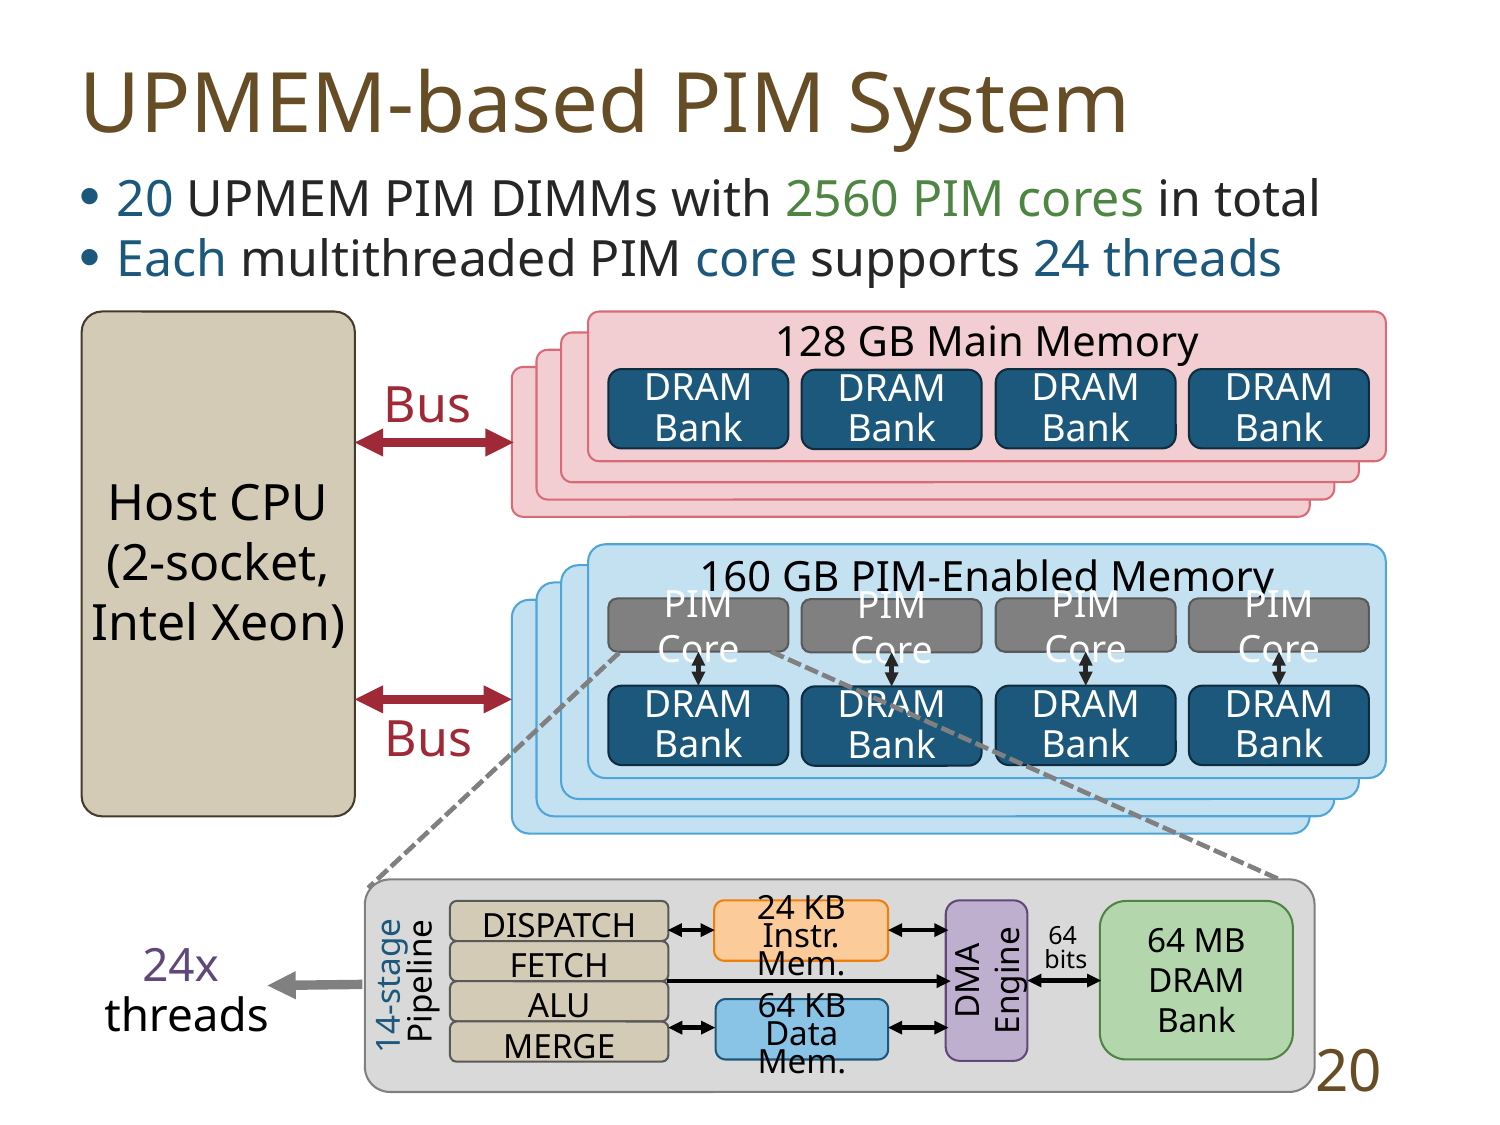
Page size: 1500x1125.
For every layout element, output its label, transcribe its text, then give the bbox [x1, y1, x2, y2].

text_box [80, 934, 363, 1045]
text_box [771, 651, 1293, 879]
text_box Host CPU (2-socket, Intel Xeon) [80, 310, 356, 818]
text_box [368, 652, 619, 879]
text_box UPMEM-based PIM System [64, 36, 1430, 158]
list 20 UPMEM PIM DIMMs with 2560 PIM cores in total Each multithreaded PIM core supports 24 threads [64, 158, 1436, 1089]
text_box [511, 311, 1386, 517]
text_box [364, 879, 1315, 1092]
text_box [511, 544, 1386, 834]
slide_number 20 [1059, 1089, 1397, 1103]
text_box Bus [369, 371, 487, 441]
